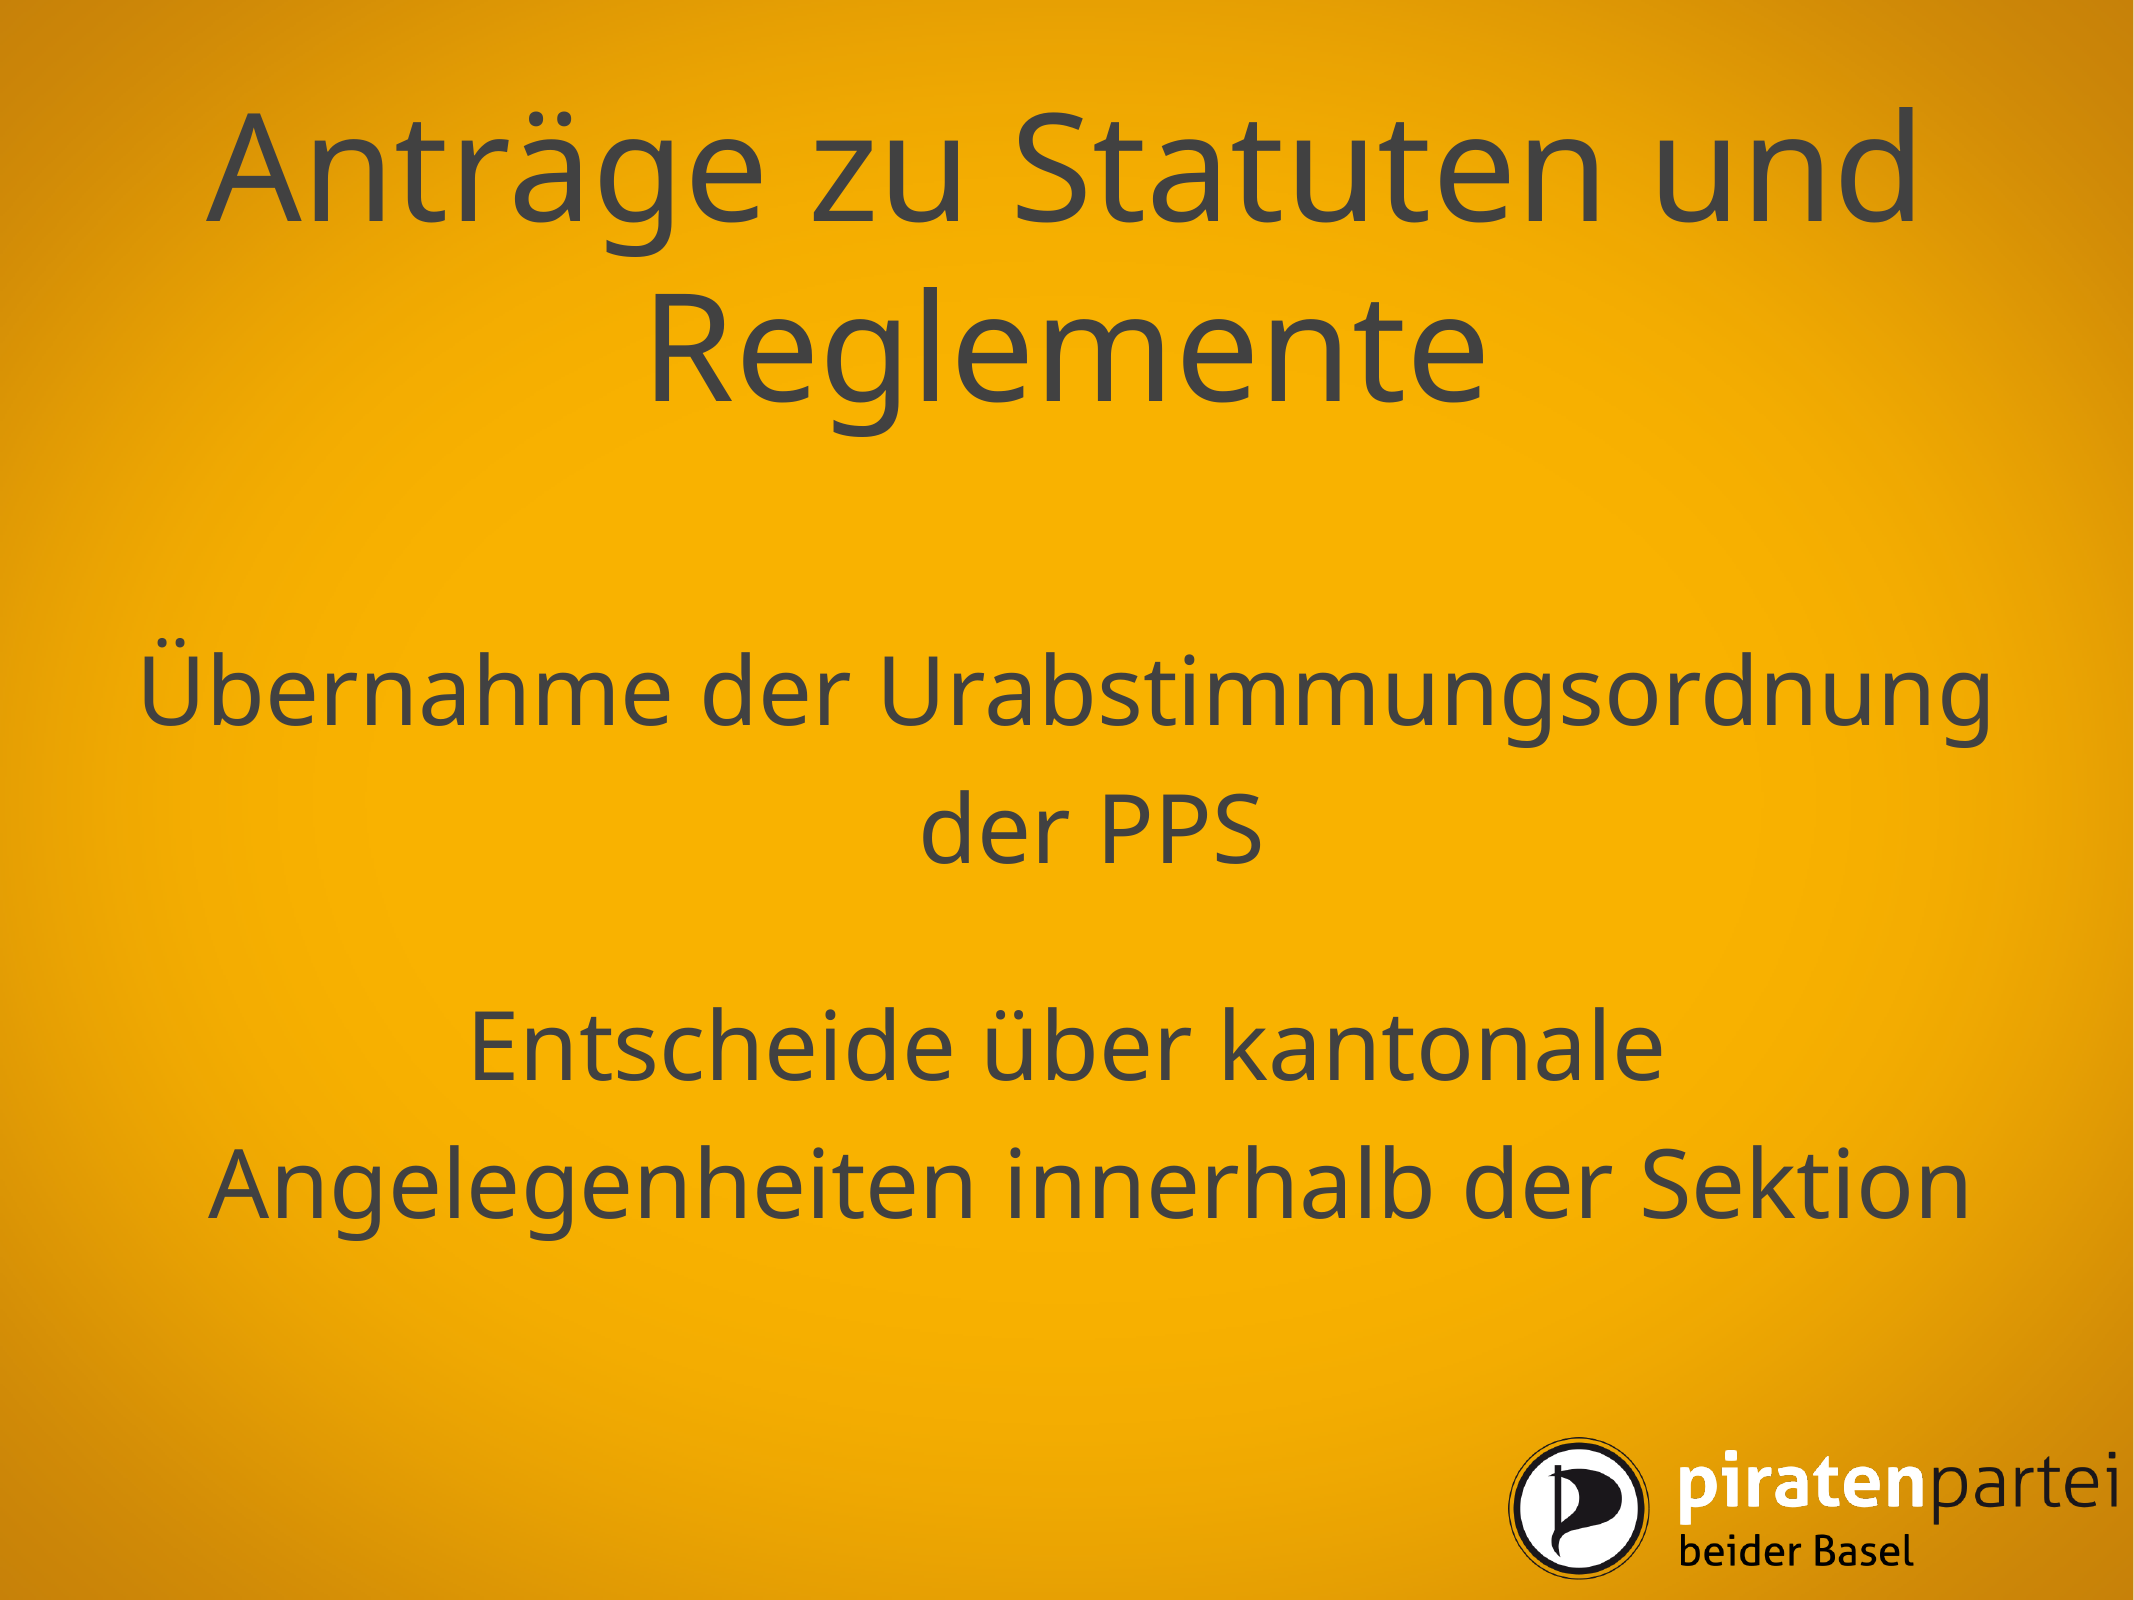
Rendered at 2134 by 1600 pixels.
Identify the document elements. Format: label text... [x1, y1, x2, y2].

title Anträge zu Statuten und Reglemente [106, 64, 2027, 331]
list Übernahme der Urabstimmungsordnung der PPS Entscheide über kantonale Angelegenheiten innerhalb der Sektion [106, 599, 2027, 1430]
picture [0, 0, 2134, 1600]
